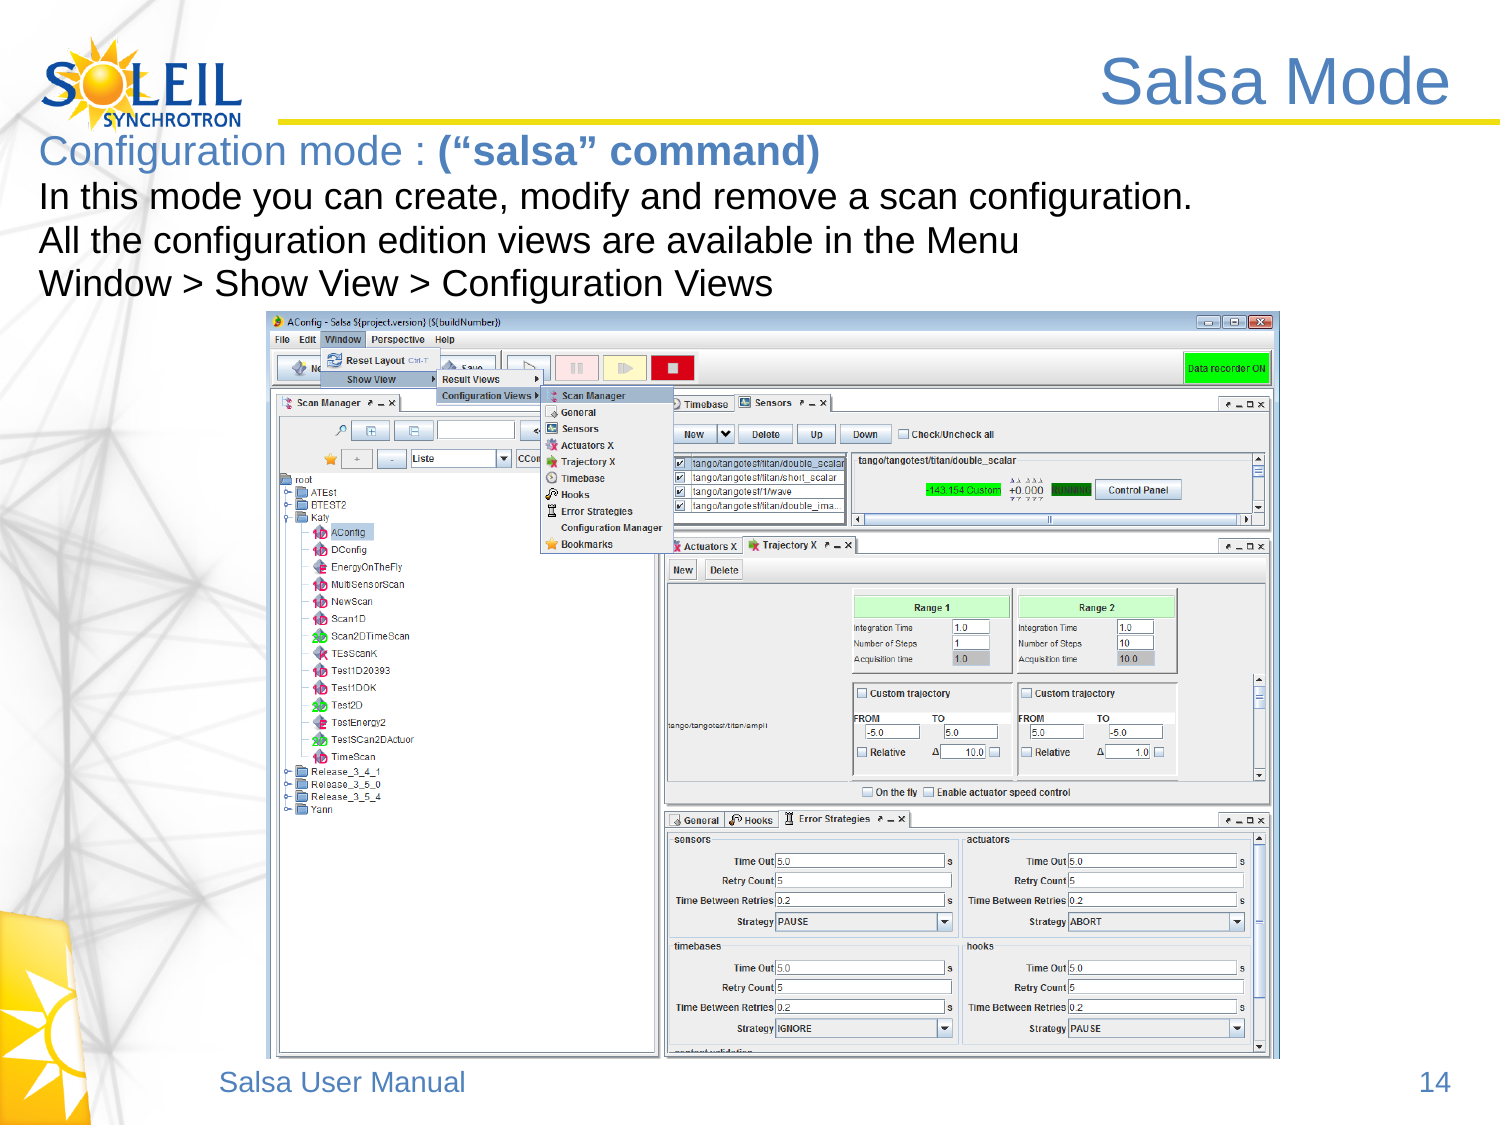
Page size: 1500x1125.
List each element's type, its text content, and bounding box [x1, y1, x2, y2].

text_box Configuration mode : (“salsa” command) In this mode you can create, modify and remove a scan configuration. All the configuration edition views are available in the Menu Window > Show View > Configuration Views [23, 125, 1463, 340]
text_box Salsa User Manual 14 [100, 1046, 1467, 1116]
title Salsa Mode [277, 31, 1467, 125]
picture [0, 0, 1500, 1125]
